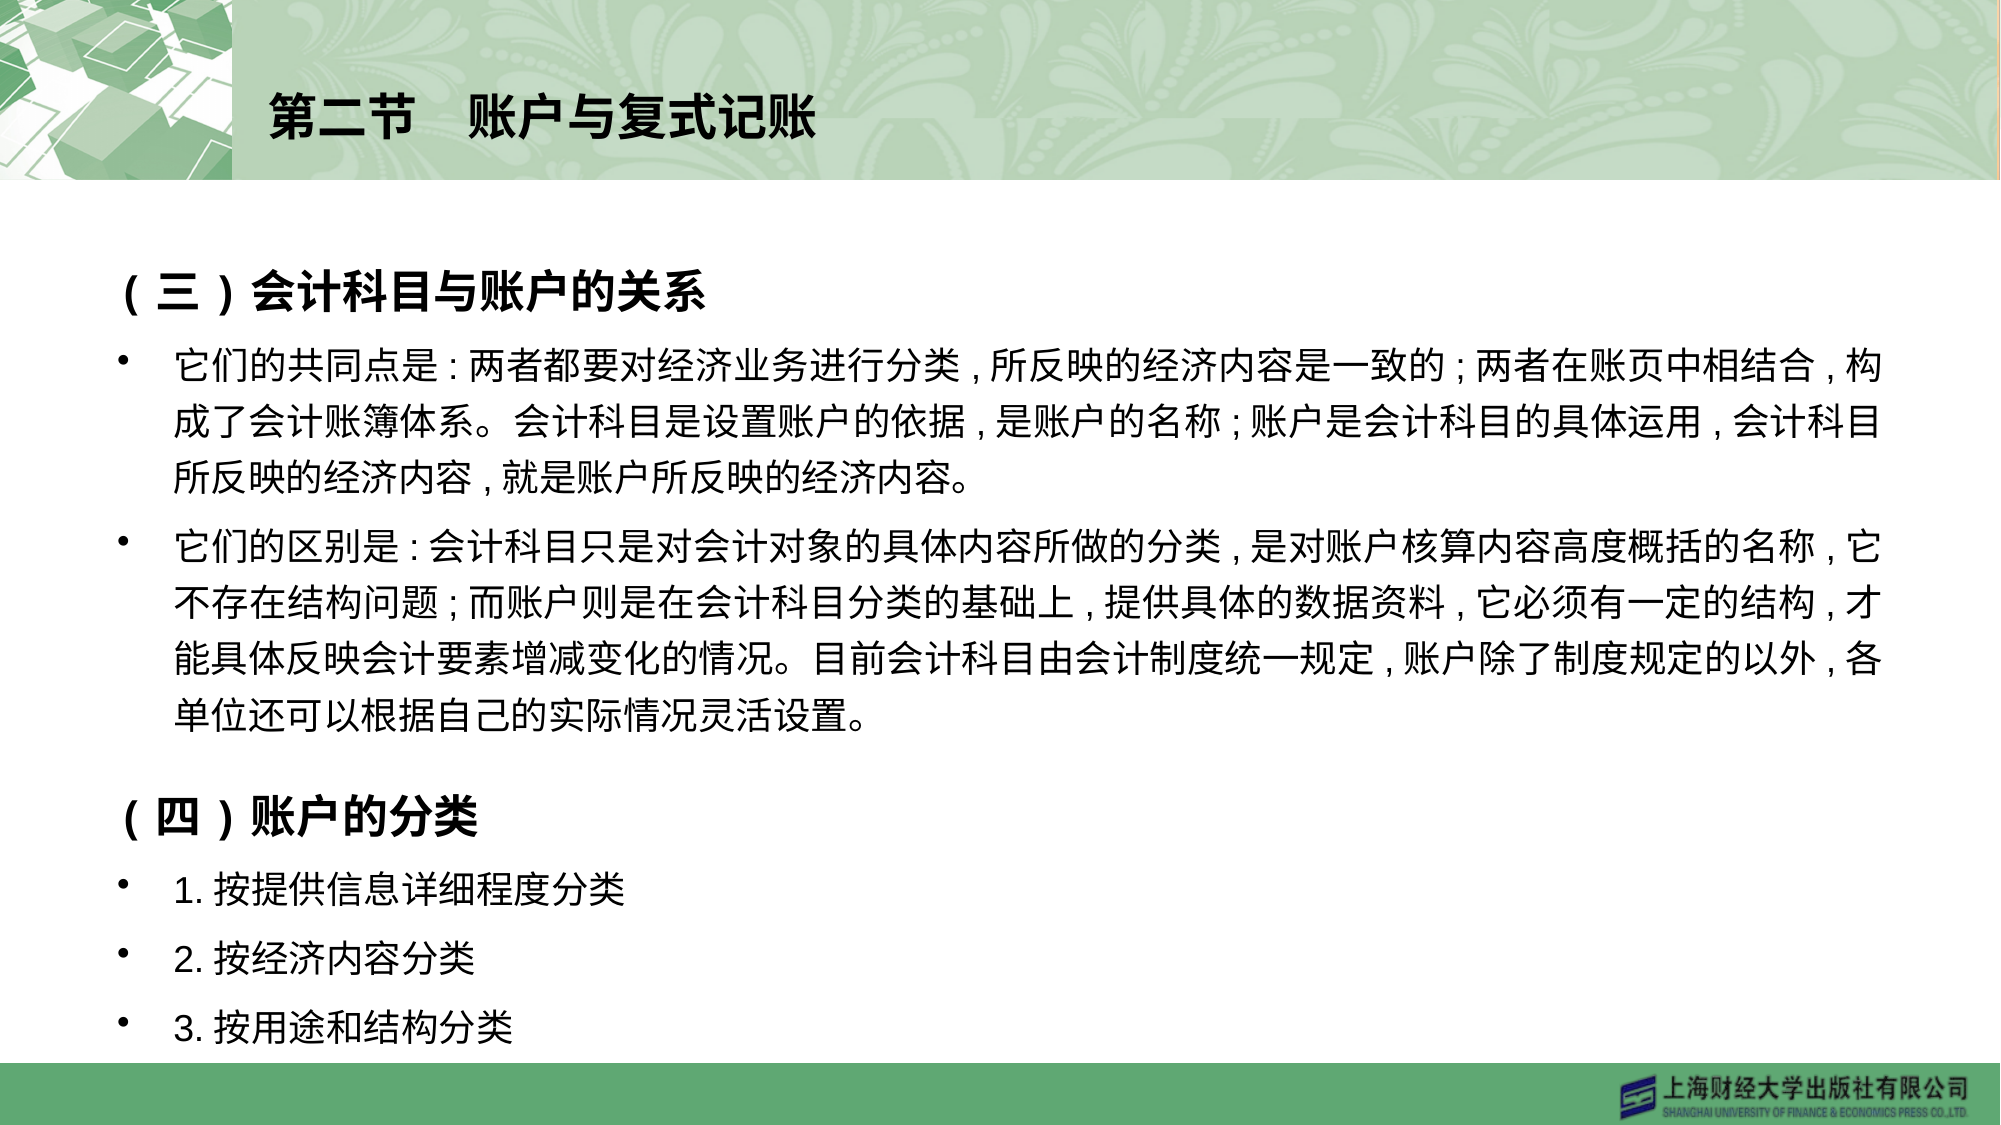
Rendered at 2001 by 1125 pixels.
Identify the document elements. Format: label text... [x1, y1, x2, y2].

picture [0, 0, 2001, 1125]
title 第二节 账户与复式记账 [252, 64, 1609, 168]
list (三)会计科目与账户的关系 它们的共同点是:两者都要对经济业务进行分类,所反映的经济内容是一致的;两者在账页中相结合,构成了会计账簿体系。会计科目是设置账户的依据,是账户的名称;账户是会计科目的具体运用,会计科目所反映的经济内容,就是账户所反映的经济内容。 它们的区别是:会计科目只是对会计对象的具体内容所做的分类,是对账户核算内容高度概括的名称,它不存在结构问题;而账户则是在会计科目分类的基础上,提供具体的数据资料,它必须有一定的结构,才能具体反映会计要素增减变化的情况。目前会计科目由会计制度统一规定,账户除了制度规定的以外,各单位还可以根据自己的实际情况灵活设置。 (四)账户的分类 1.按提供信息详细程度分类 2.按经济内容分类 3.按用途和结构分类 [102, 241, 1898, 1065]
